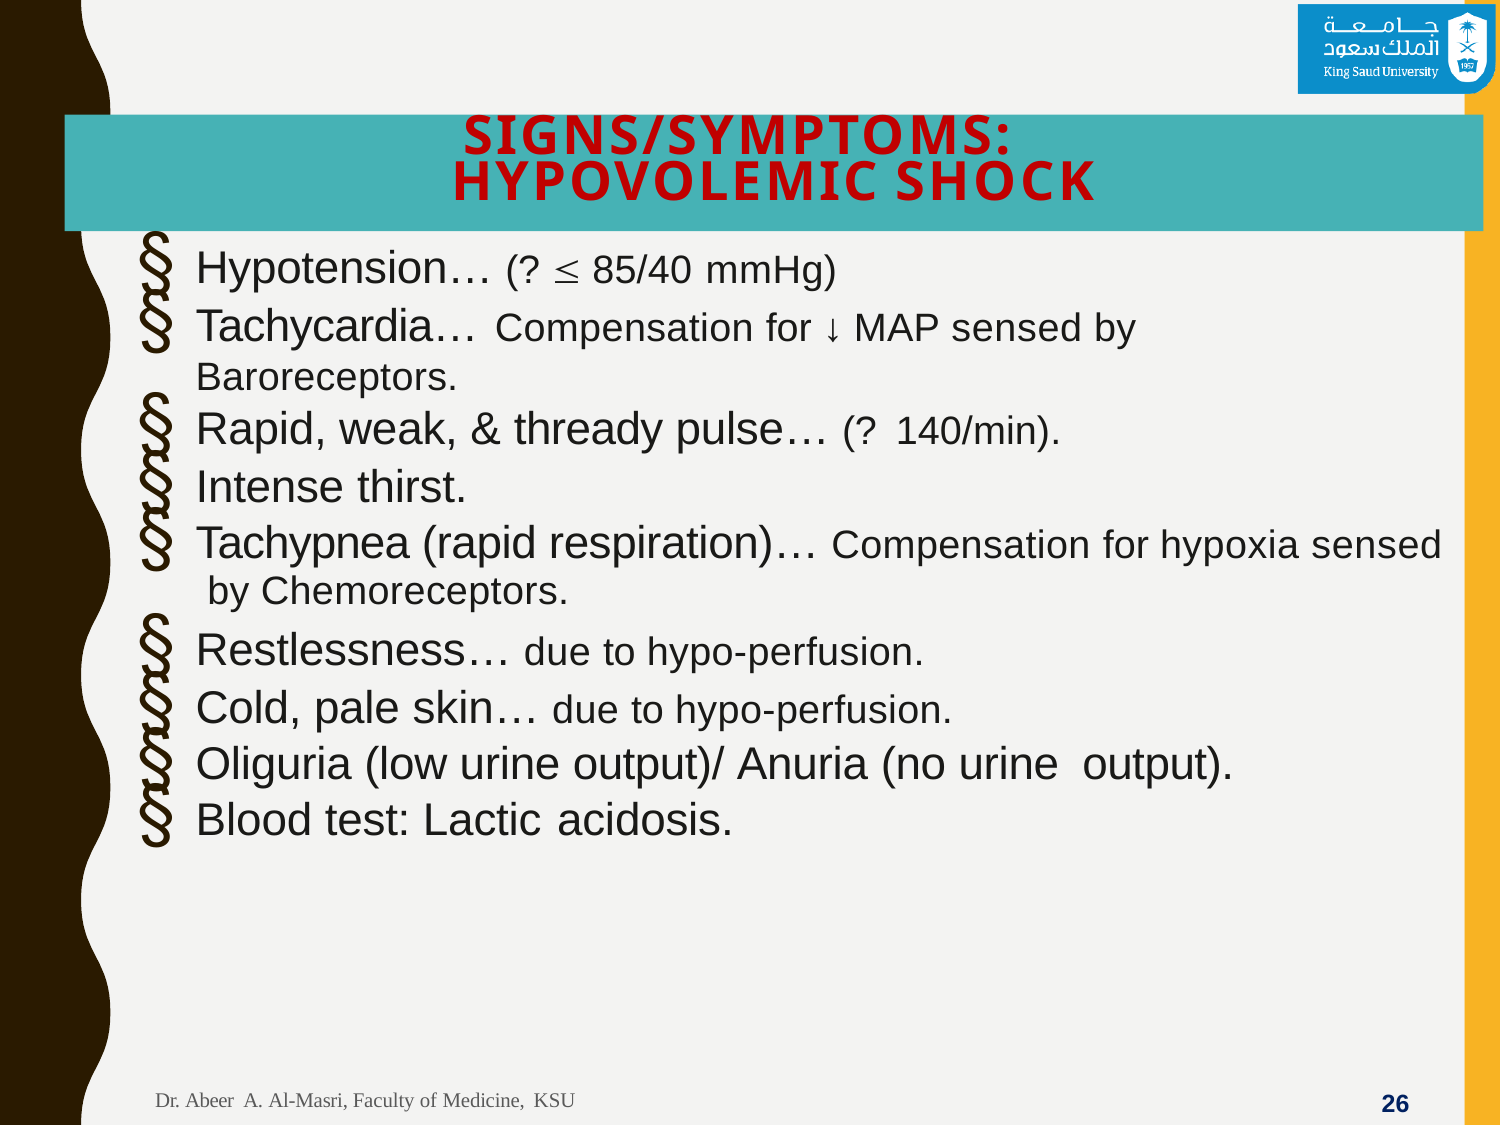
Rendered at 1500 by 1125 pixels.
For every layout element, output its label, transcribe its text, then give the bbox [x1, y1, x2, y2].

text_box HYPOVOLEMIC SHOCK Hypotension… (?  85/40 mmHg) Tachycardia… Compensation for ↓ MAP sensed by Baroreceptors. Rapid, weak, & thready pulse… (? 140/min). Intense thirst. Tachypnea (rapid respiration)… Compensation for hypoxia sensed by Chemoreceptors. Restlessness… due to hypo-perfusion. Cold, pale skin… due to hypo-perfusion. Oliguria (low urine output)/ Anuria (no urine output). Blood test: Lactic acidosis. [135, 146, 1455, 845]
text_box [64, 114, 461, 232]
text_box [0, 0, 111, 1125]
text_box [1297, 4, 1496, 94]
footer Dr. Abeer A. Al-Masri, Faculty of Medicine, KSU [153, 1089, 581, 1125]
slide_number 26 [1377, 1090, 1415, 1125]
text_box [1464, 0, 1500, 1125]
title SIGNS/SYMPTOMS: [461, 100, 1082, 146]
text_box [1082, 114, 1484, 232]
